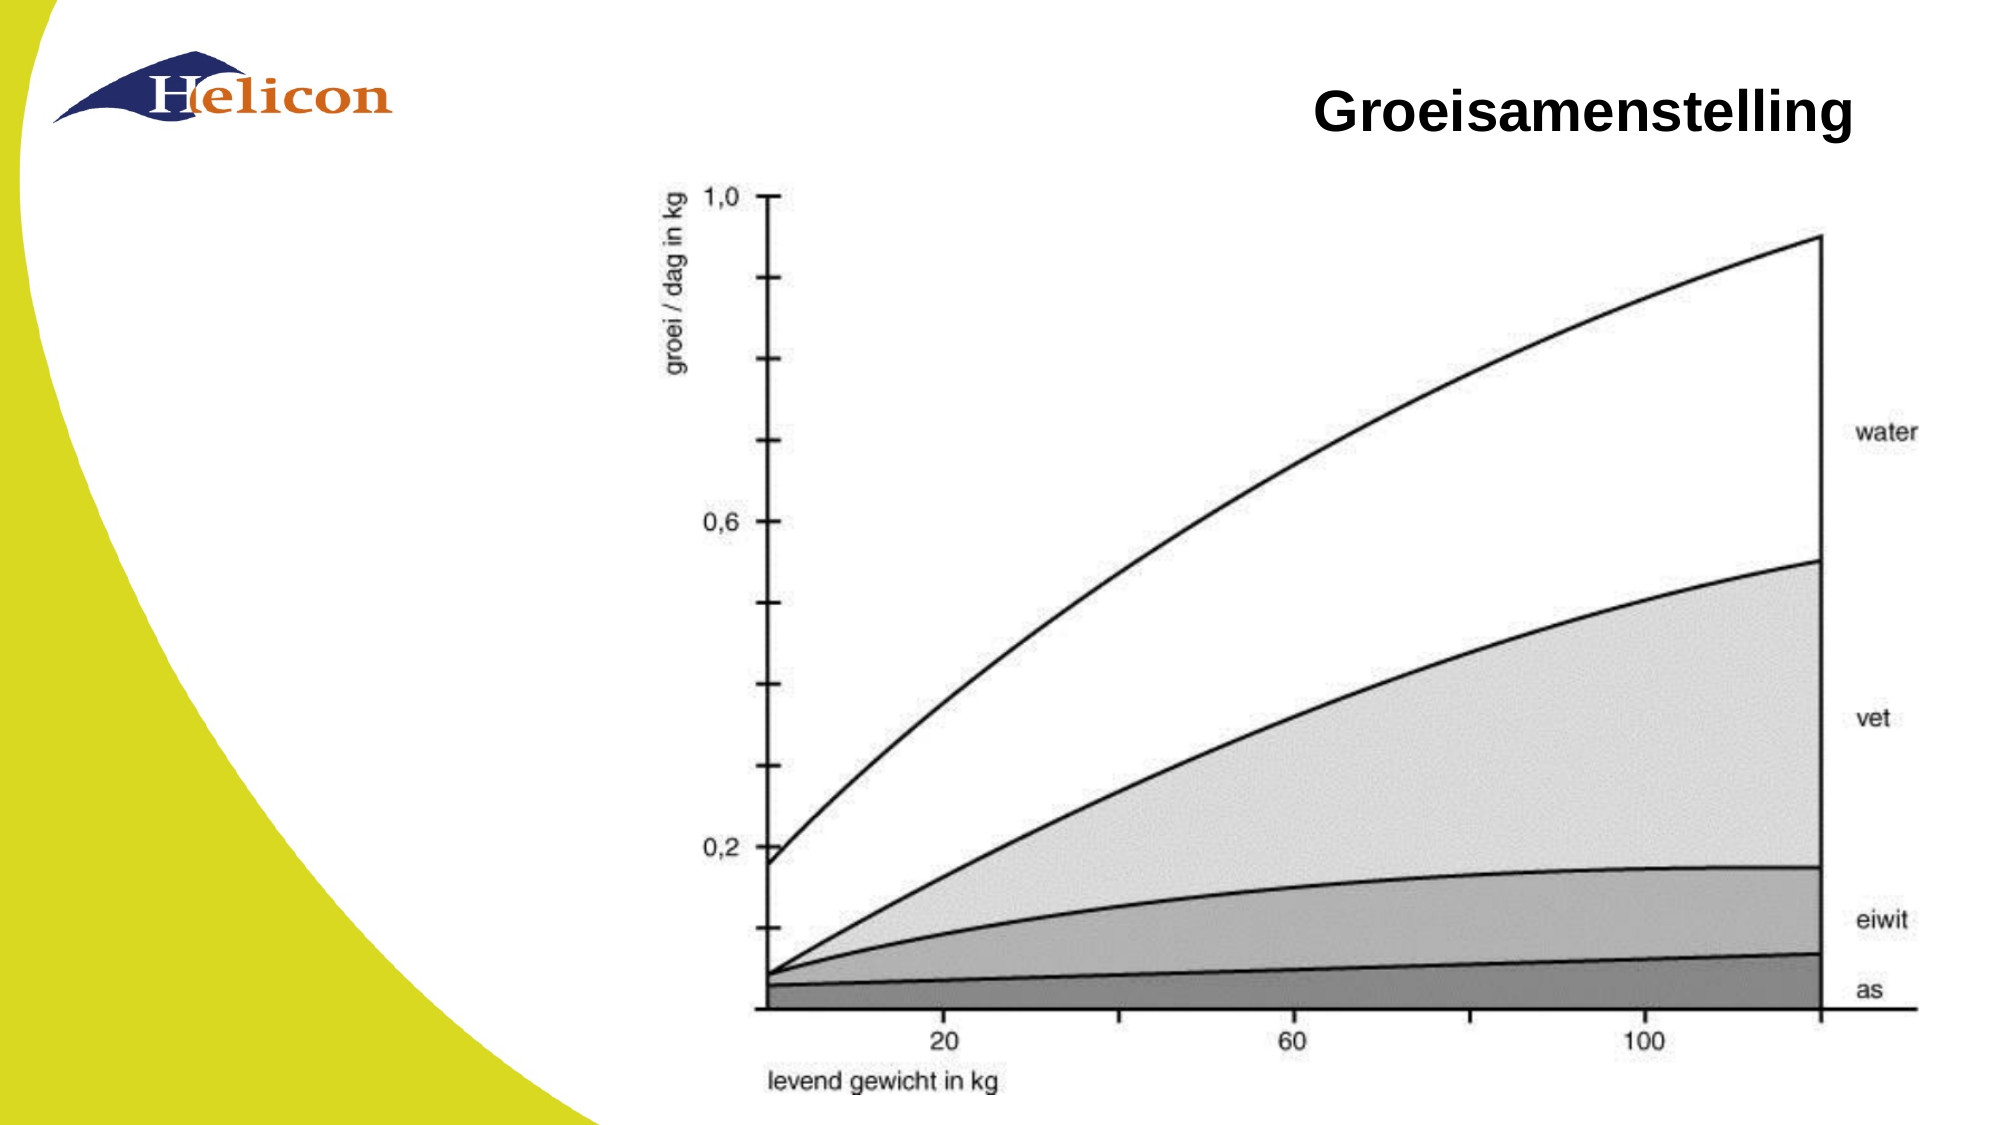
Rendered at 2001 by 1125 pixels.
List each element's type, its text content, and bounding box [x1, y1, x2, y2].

picture [0, 0, 2000, 1125]
title Groeisamenstelling [432, 54, 1887, 161]
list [658, 182, 1949, 1095]
